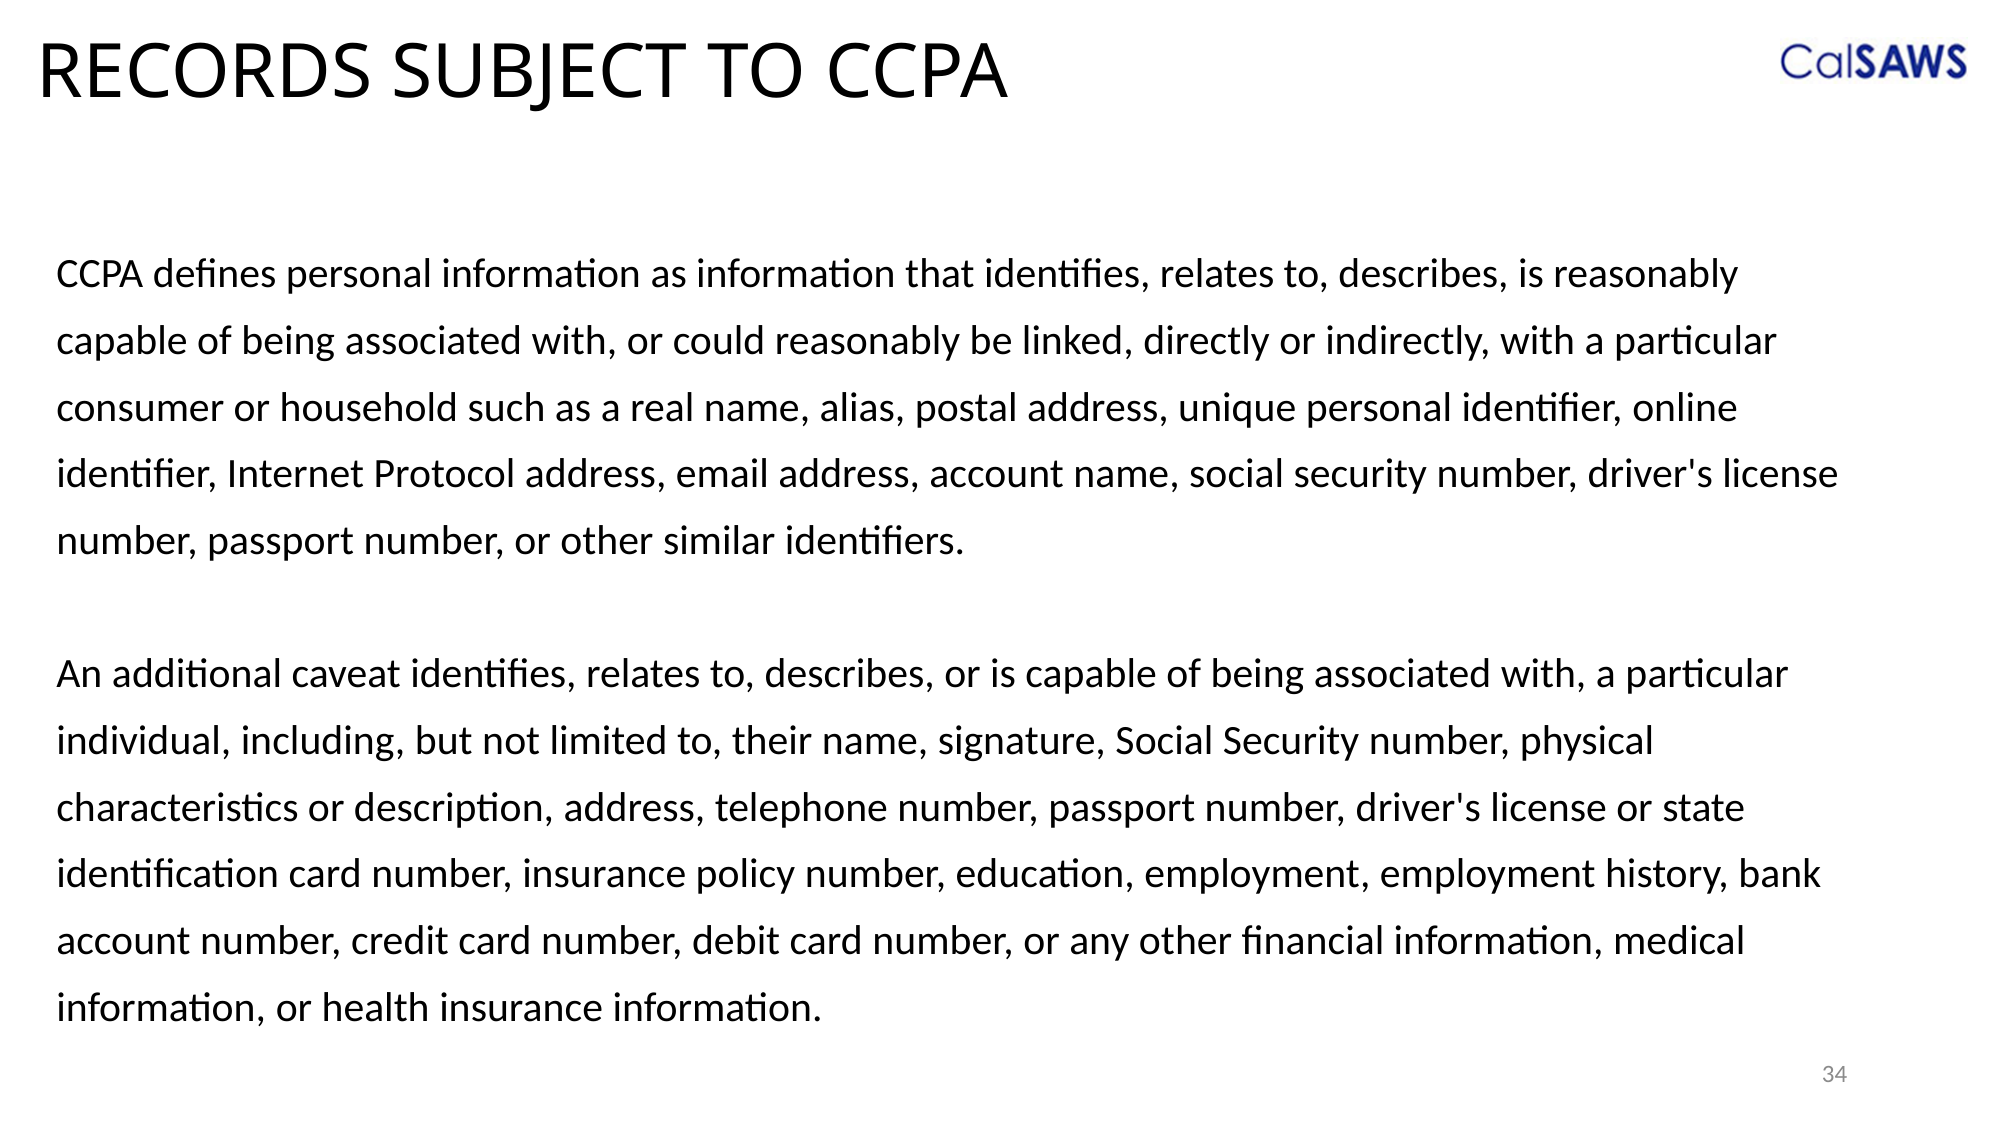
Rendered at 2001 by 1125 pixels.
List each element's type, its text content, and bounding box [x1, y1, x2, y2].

slide_number 34 [1412, 1042, 1863, 1103]
list CCPA defines personal information as information that identifies, relates to, describes, is reasonably capable of being associated with, or could reasonably be linked, directly or indirectly, with a particular consumer or household such as a real name, alias, postal address, unique personal identifier, online identifier, Internet Protocol address, email address, account name, social security number, driver's license number, passport number, or other similar identifiers. An additional caveat identifies, relates to, describes, or is capable of being associated with, a particular individual, including, but not limited to, their name, signature, Social Security number, physical characteristics or description, address, telephone number, passport number, driver's license or state identification card number, insurance policy number, education, employment, employment history, bank account number, credit card number, debit card number, or any other financial information, medical information, or health insurance information. [41, 221, 1895, 1055]
picture [1780, 37, 1968, 84]
title RECORDS SUBJECT TO CCPA [21, 25, 1747, 211]
